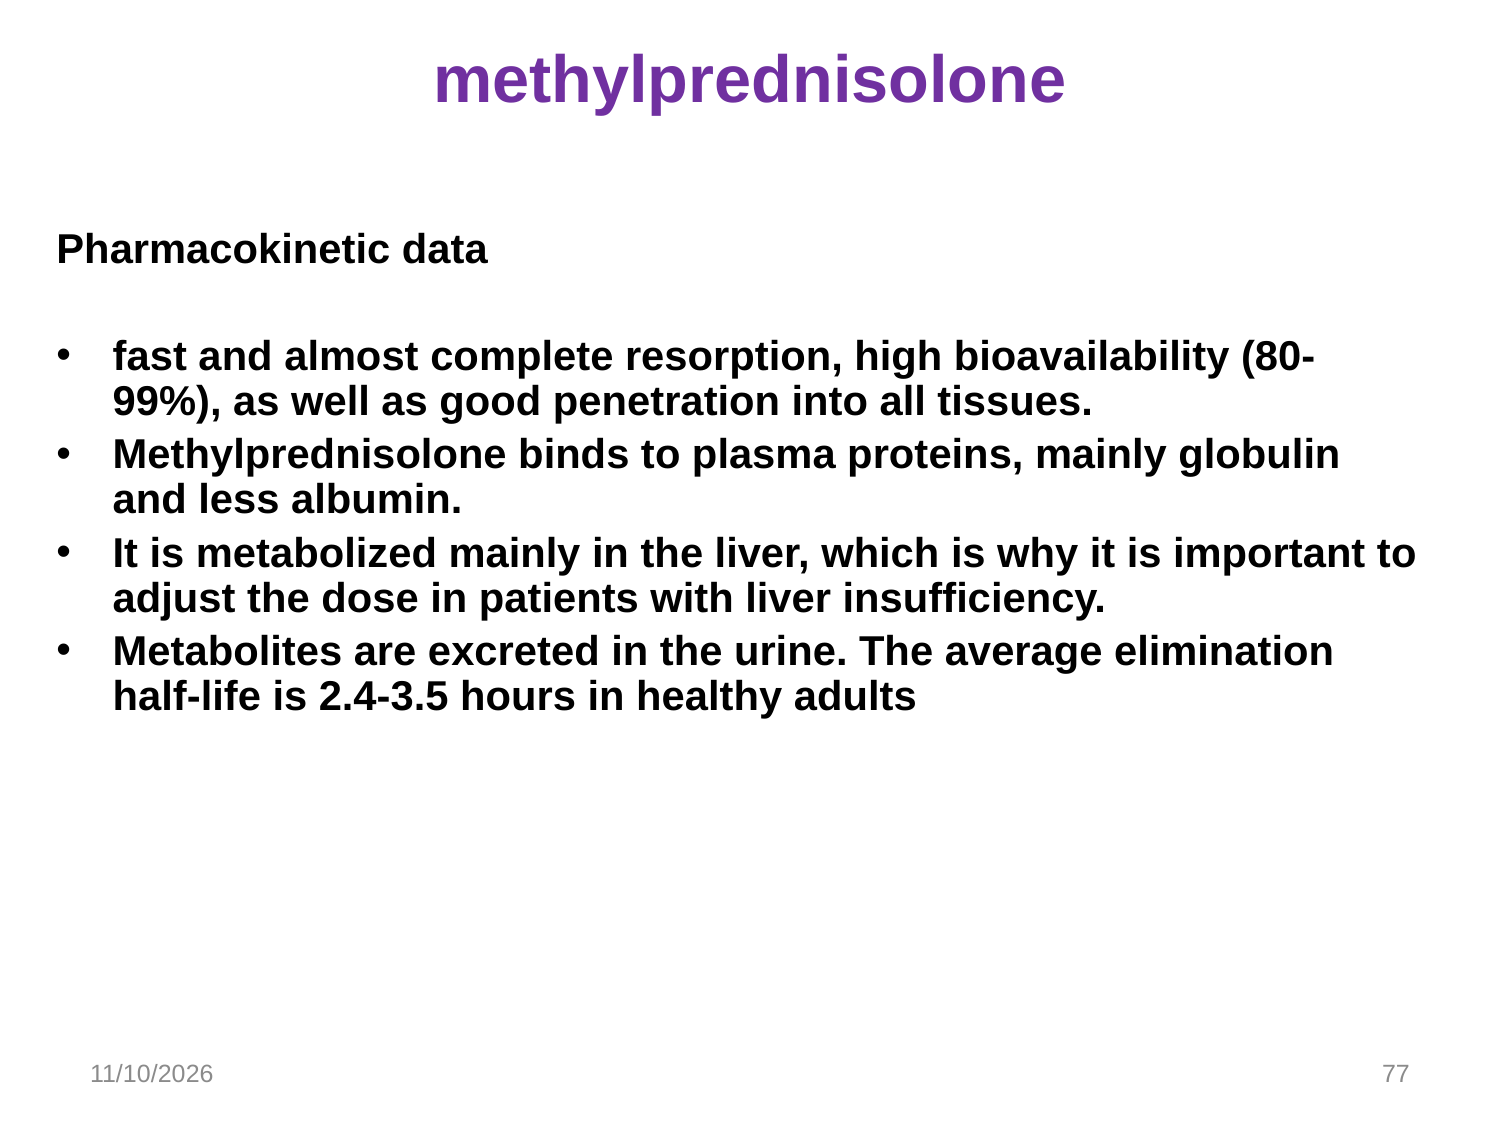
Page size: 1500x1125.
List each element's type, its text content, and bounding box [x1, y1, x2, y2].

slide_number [75, 1042, 425, 1103]
slide_number 77 [1074, 1042, 1425, 1103]
list Pharmacokinetic data fast and almost complete resorption, high bioavailability (80-99%), as well as good penetration into all tissues. Methylprednisolone binds to plasma proteins, mainly globulin and less albumin. It is metabolized mainly in the liver, which is why it is important to adjust the dose in patients with liver insufficiency. Metabolites are excreted in the urine. The average elimination half-life is 2.4-3.5 hours in healthy adults [41, 151, 1439, 1006]
title methylprednisolone [0, 0, 1500, 153]
